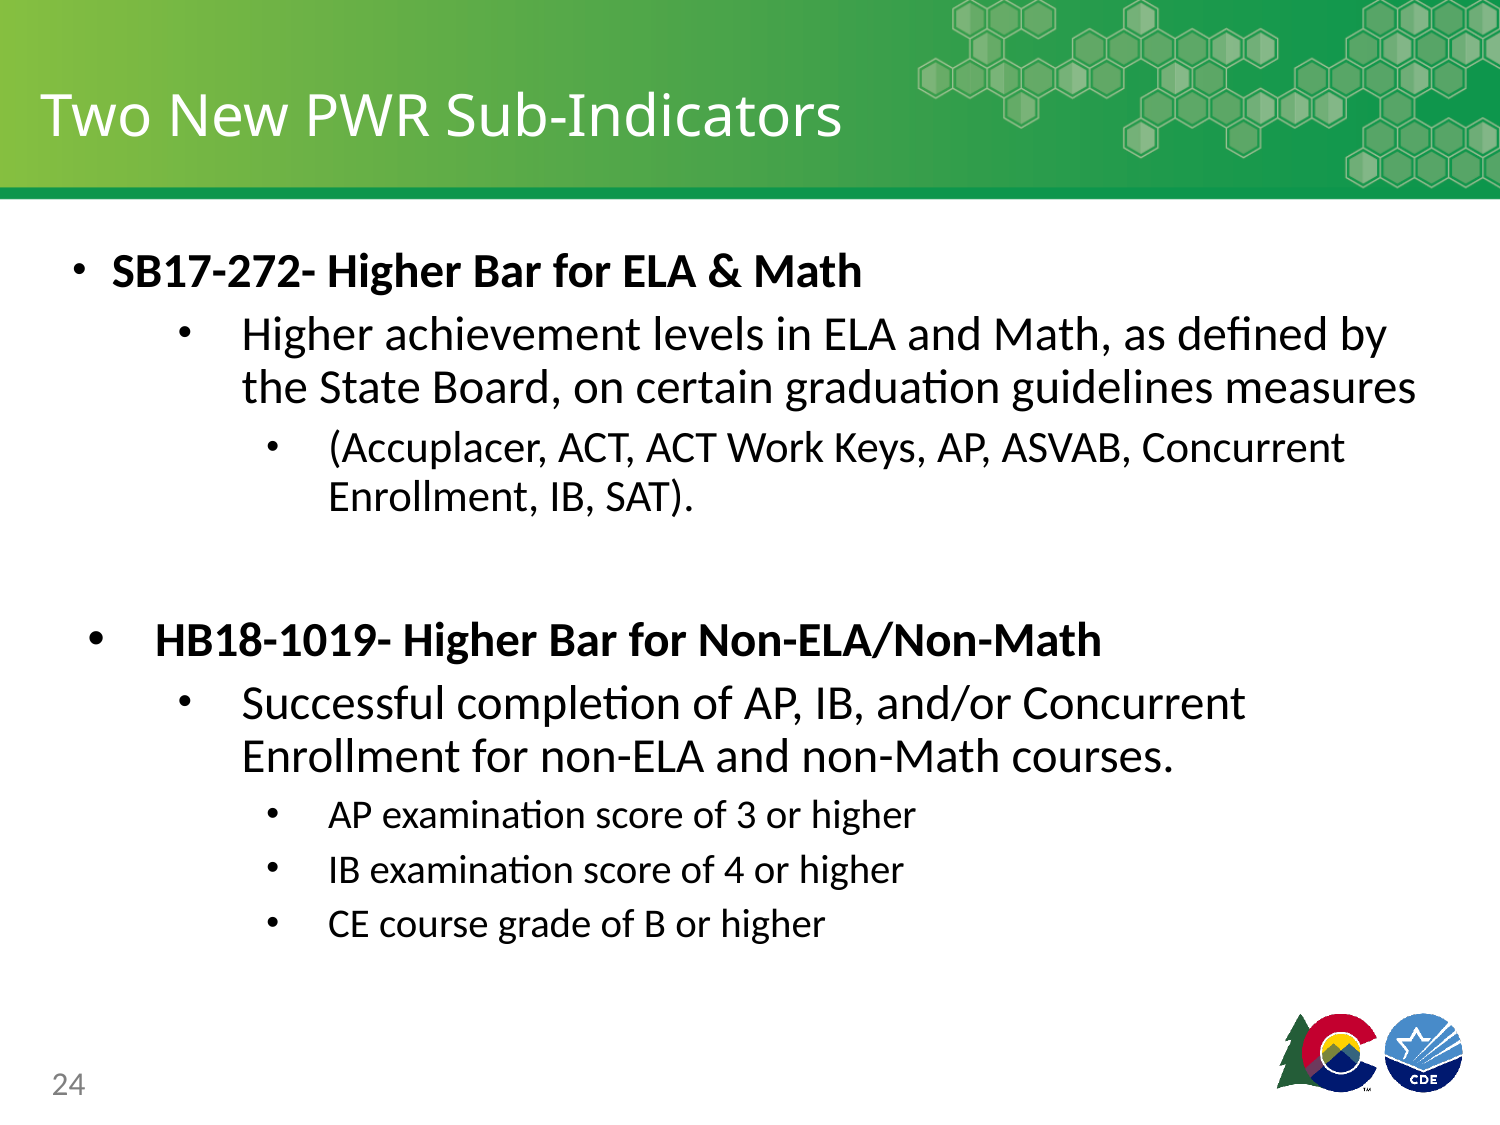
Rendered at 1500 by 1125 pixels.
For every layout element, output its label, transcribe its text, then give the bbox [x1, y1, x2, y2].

picture [1275, 1012, 1463, 1093]
picture [0, 0, 1500, 200]
list SB17-272- Higher Bar for ELA & Math Higher achievement levels in ELA and Math, as defined by the State Board, on certain graduation guidelines measures (Accuplacer, ACT, ACT Work Keys, AP, ASVAB, Concurrent Enrollment, IB, SAT). HB18-1019- Higher Bar for Non-ELA/Non-Math Successful completion of AP, IB, and/or Concurrent Enrollment for non-ELA and non-Math courses. AP examination score of 3 or higher IB examination score of 4 or higher CE course grade of B or higher [68, 245, 1432, 1006]
title Two New PWR Sub-Indicators [40, 69, 1038, 166]
slide_number 24 [36, 1054, 375, 1115]
